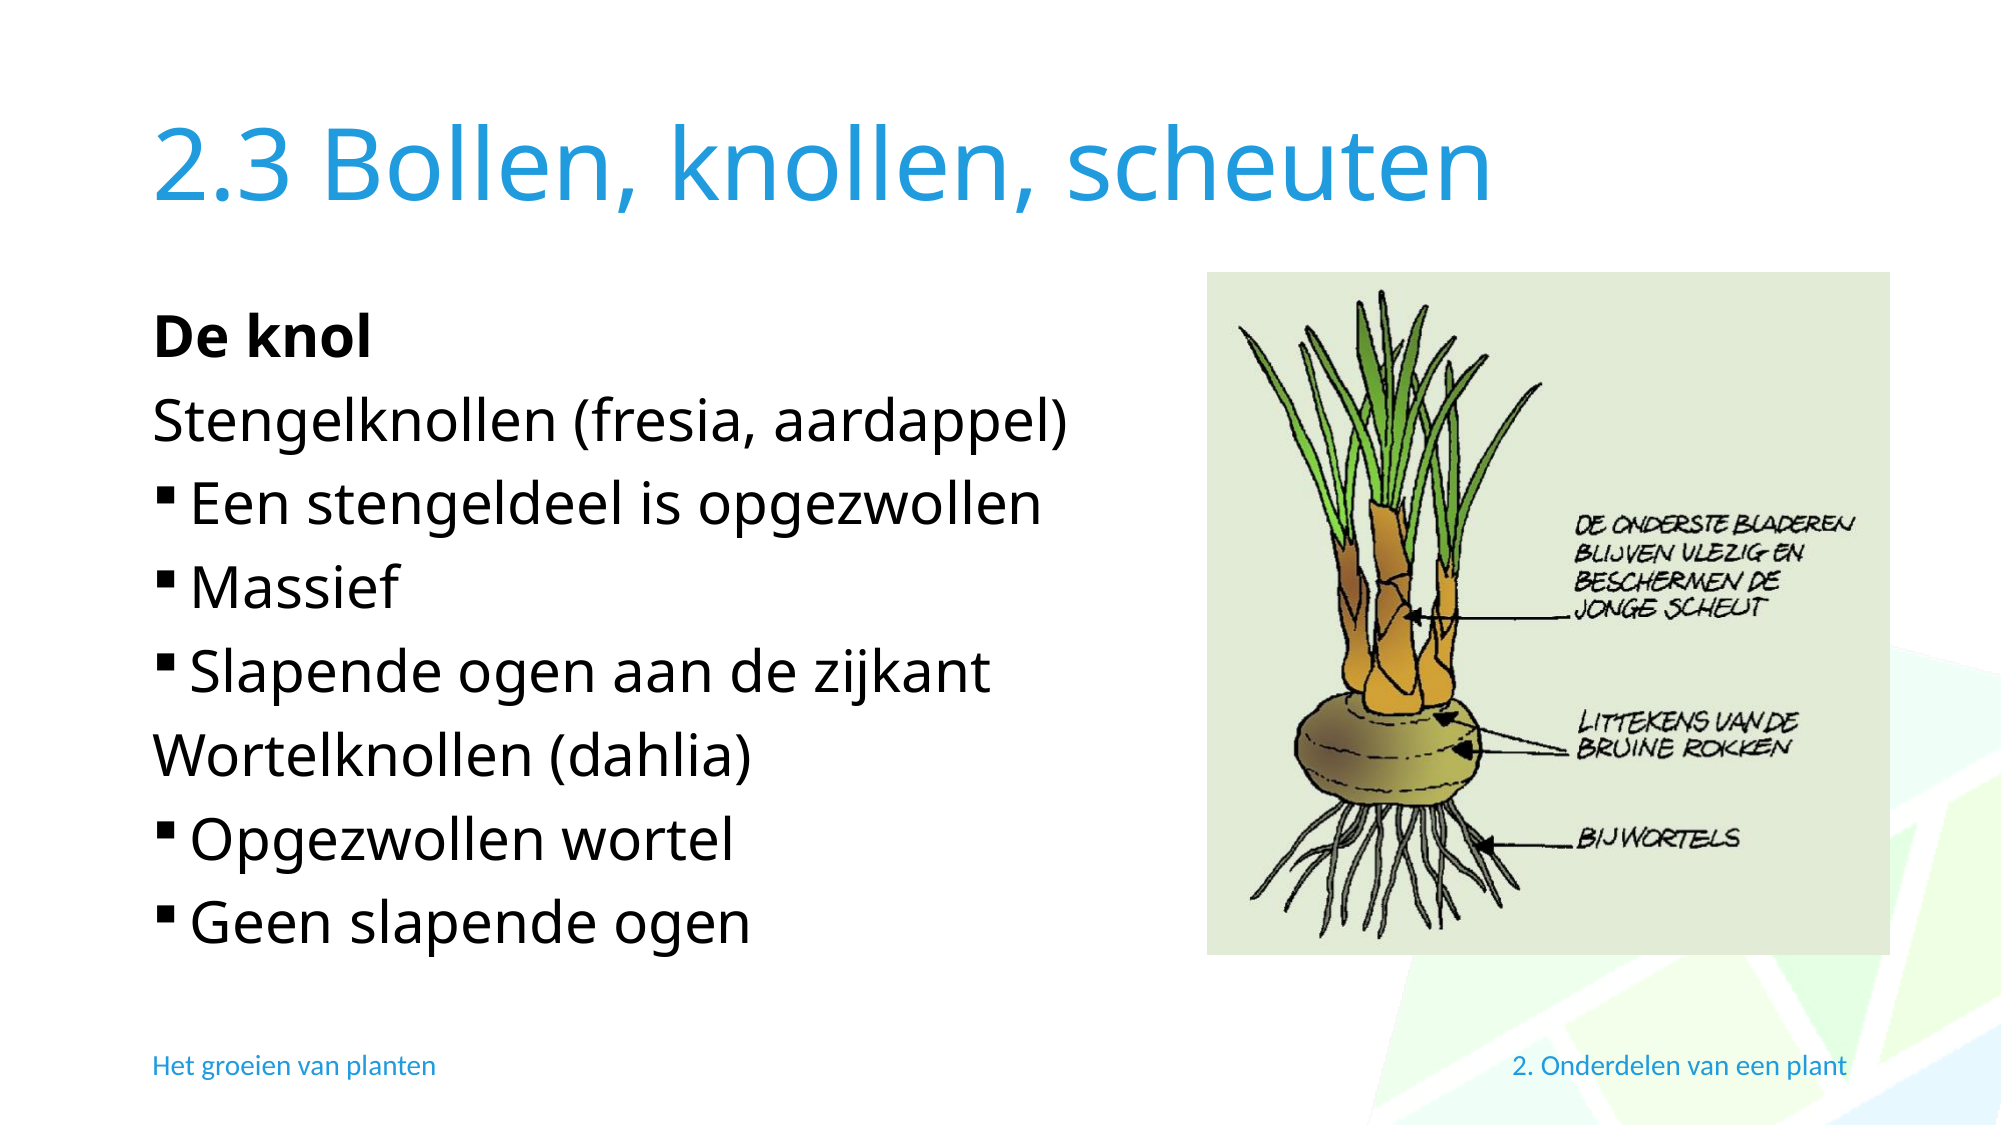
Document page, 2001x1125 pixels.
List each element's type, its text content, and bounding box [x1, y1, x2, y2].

list Het groeien van planten [137, 1042, 588, 1103]
picture [1207, 272, 1890, 955]
list De knol Stengelknollen (fresia, aardappel) Een stengeldeel is opgezwollen Massief Slapende ogen aan de zijkant Wortelknollen (dahlia) Opgezwollen wortel Geen slapende ogen [137, 299, 1863, 1014]
title 2.3 Bollen, knollen, scheuten [137, 59, 1863, 278]
list 2. Onderdelen van een plant [1412, 1042, 1863, 1103]
